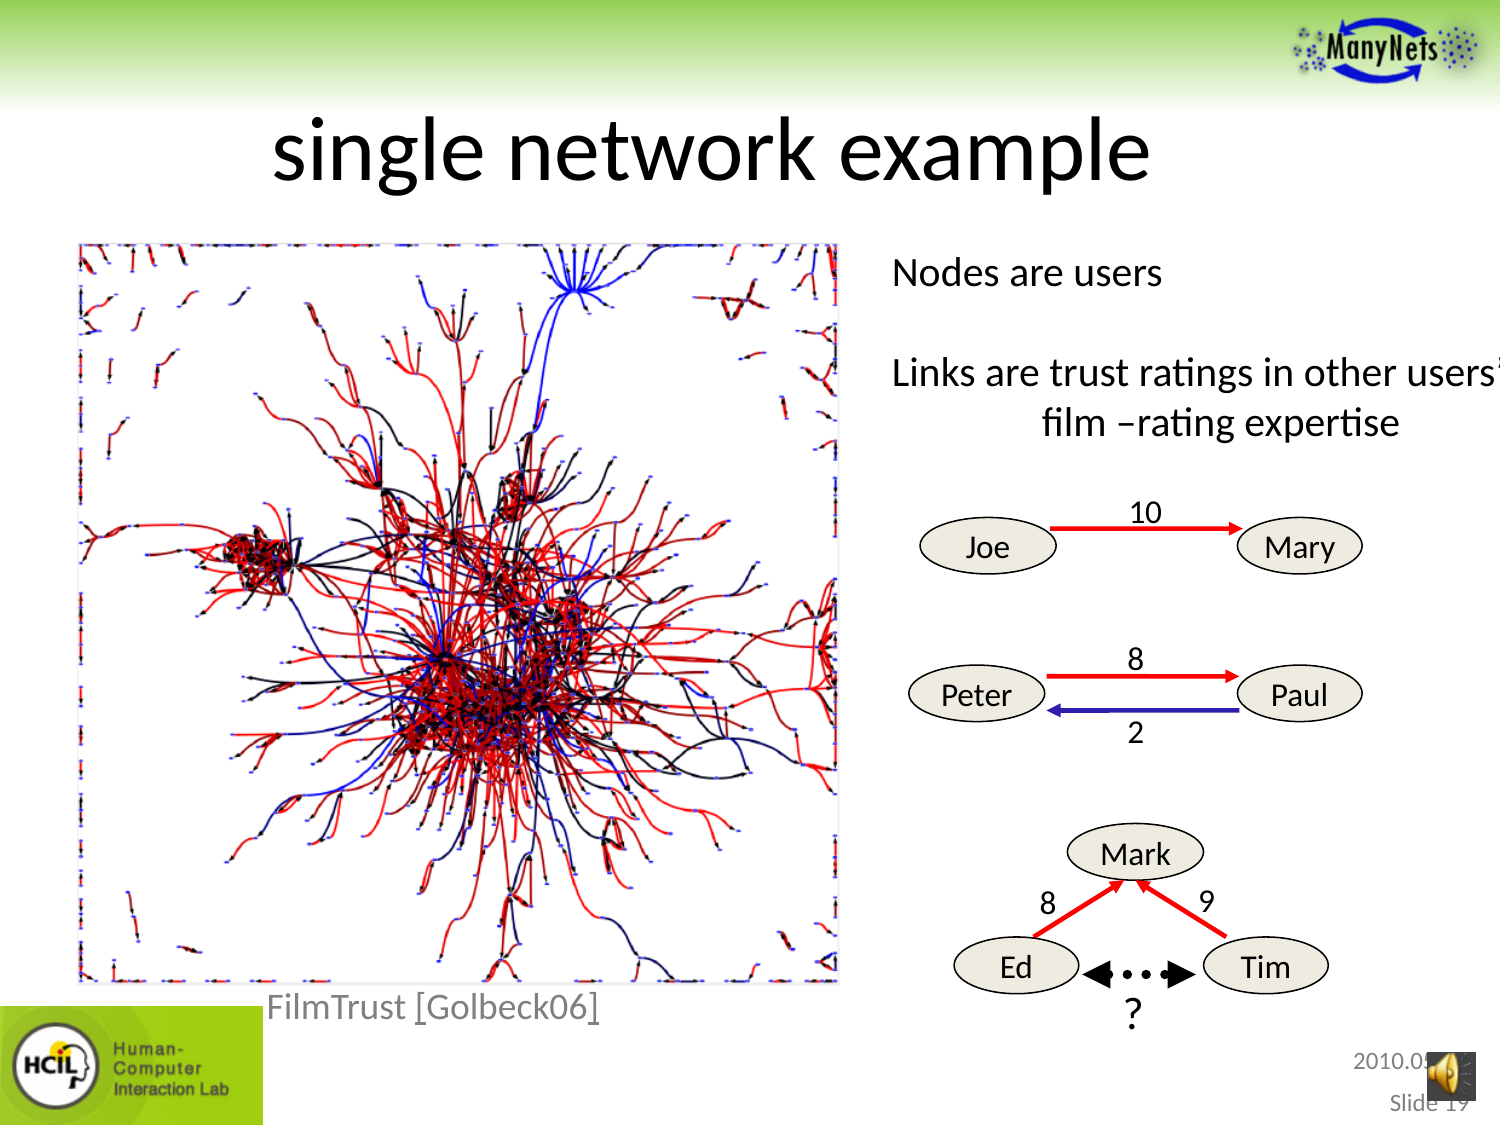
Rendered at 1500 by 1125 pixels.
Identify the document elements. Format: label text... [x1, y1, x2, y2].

text_box 2 [1113, 703, 1158, 757]
text_box Paul [1237, 665, 1363, 722]
text_box 8 [1026, 874, 1071, 929]
text_box [1158, 670, 1240, 683]
text_box Mary [1237, 517, 1363, 574]
picture [0, 1006, 263, 1125]
text_box Nodes are users Links are trust ratings in other users’ film –rating expertise [878, 237, 1500, 452]
text_box [1046, 704, 1113, 717]
text_box 8 [1113, 630, 1158, 685]
text_box [1082, 968, 1095, 981]
text_box 9 [1184, 872, 1229, 926]
text_box ? [1108, 976, 1200, 1046]
text_box [1135, 880, 1227, 938]
title single network example [162, 75, 1263, 213]
text_box [1176, 522, 1243, 535]
picture [1426, 1051, 1477, 1102]
text_box Ed [954, 936, 1079, 994]
text_box Peter [908, 665, 1045, 722]
text_box Tim [1203, 936, 1329, 994]
text_box FilmTrust [Golbeck06] [251, 1000, 615, 1035]
text_box Mark [1067, 823, 1204, 881]
picture [74, 237, 847, 993]
text_box [1071, 880, 1125, 914]
text_box [1183, 968, 1196, 976]
text_box Joe [920, 517, 1057, 574]
picture [1276, 12, 1500, 90]
text_box 10 [1115, 483, 1176, 537]
